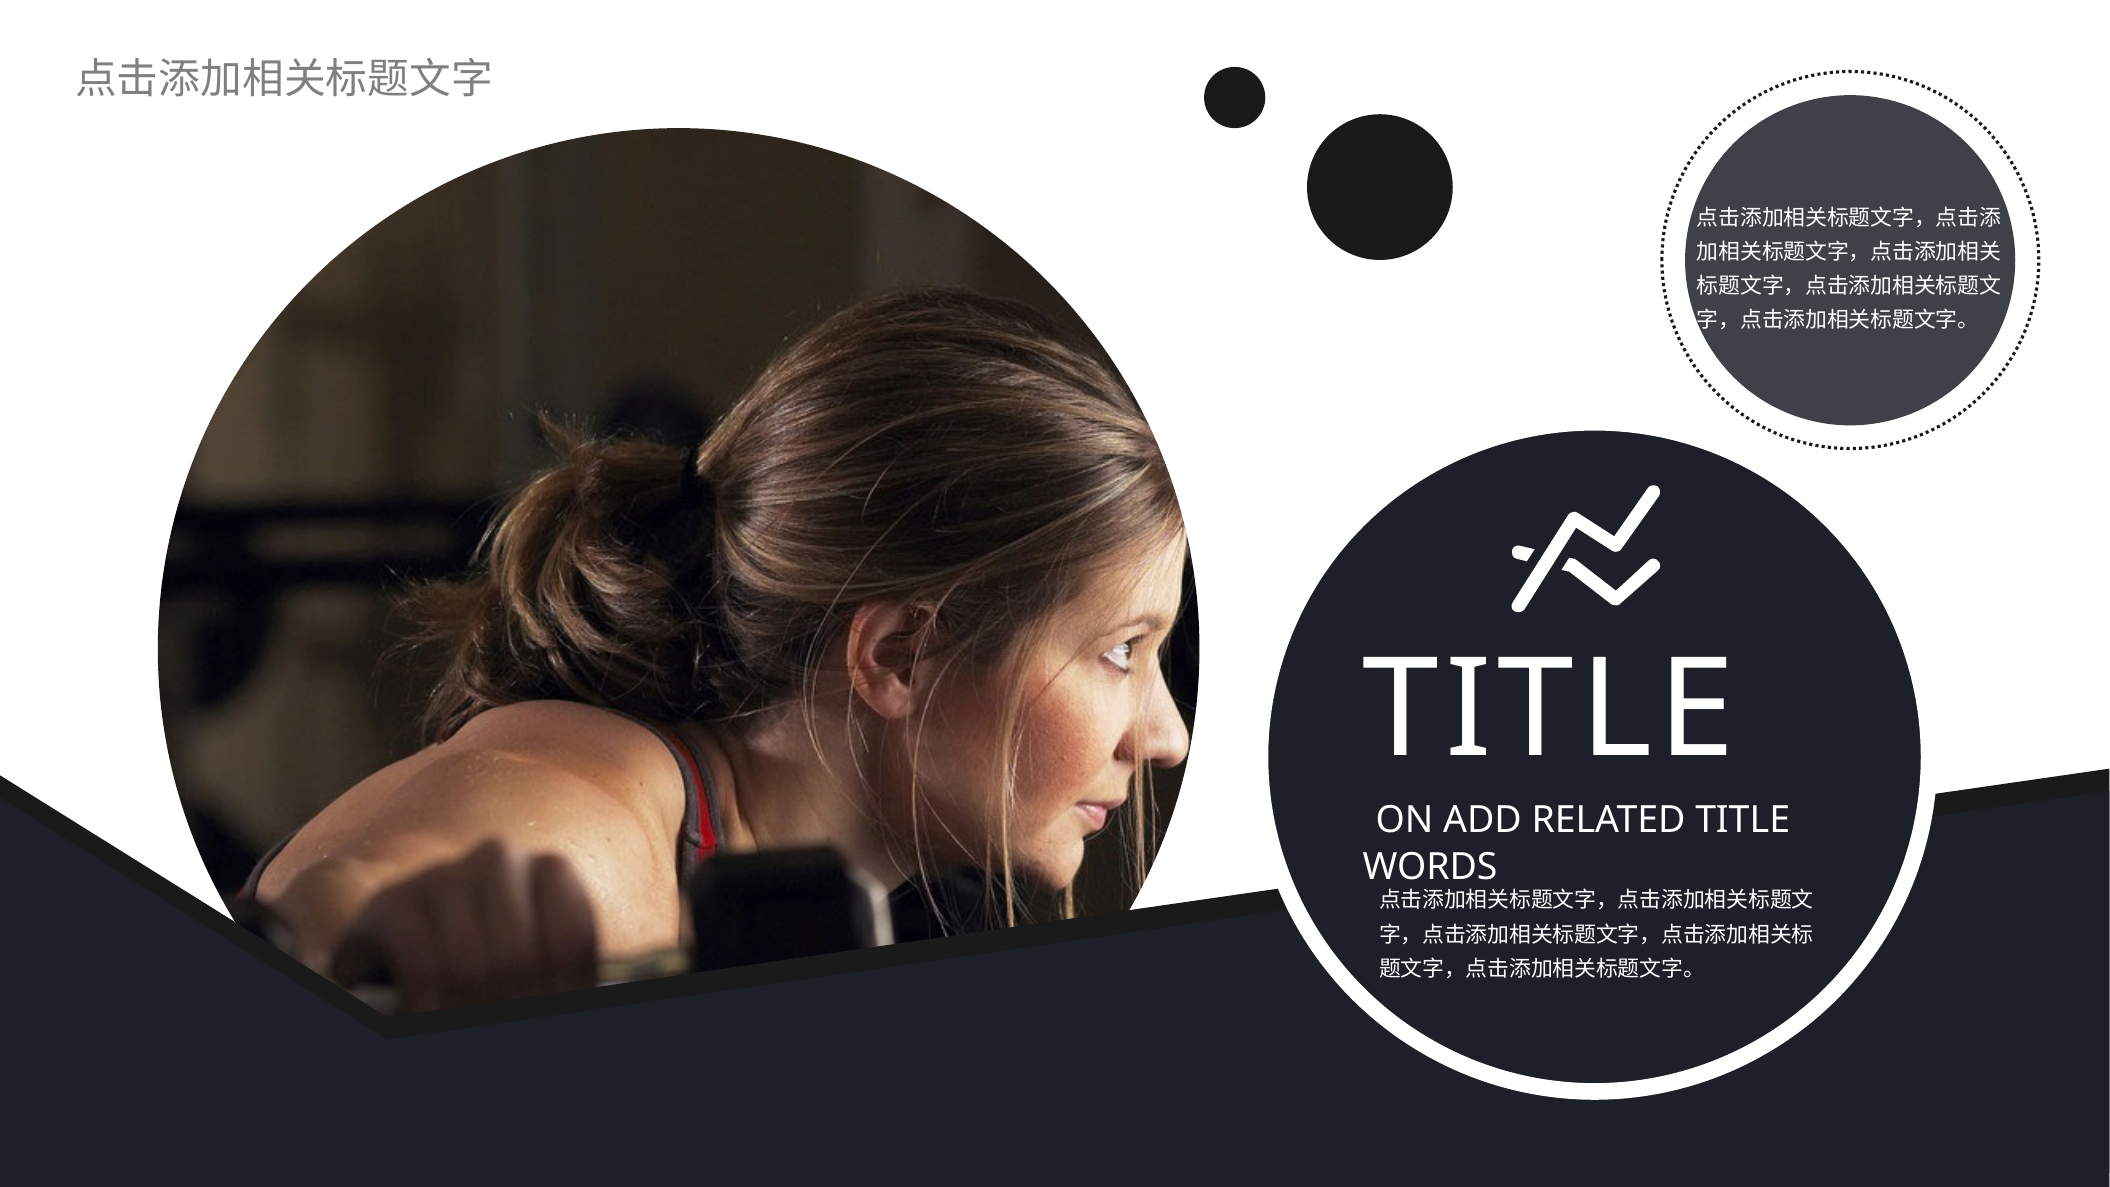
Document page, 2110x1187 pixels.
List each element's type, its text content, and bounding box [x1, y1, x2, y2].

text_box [1259, 422, 1930, 1092]
text_box [157, 128, 1200, 768]
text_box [1930, 768, 2110, 790]
text_box [1307, 114, 1453, 260]
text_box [1362, 640, 1923, 979]
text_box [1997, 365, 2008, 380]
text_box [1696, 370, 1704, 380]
text_box [1204, 66, 1266, 129]
text_box [1687, 356, 1752, 422]
text_box 点击添加相关标题文字 [59, 44, 563, 107]
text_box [0, 790, 2110, 1187]
text_box [1661, 71, 2039, 431]
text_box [0, 768, 1259, 790]
text_box [1687, 135, 1708, 164]
